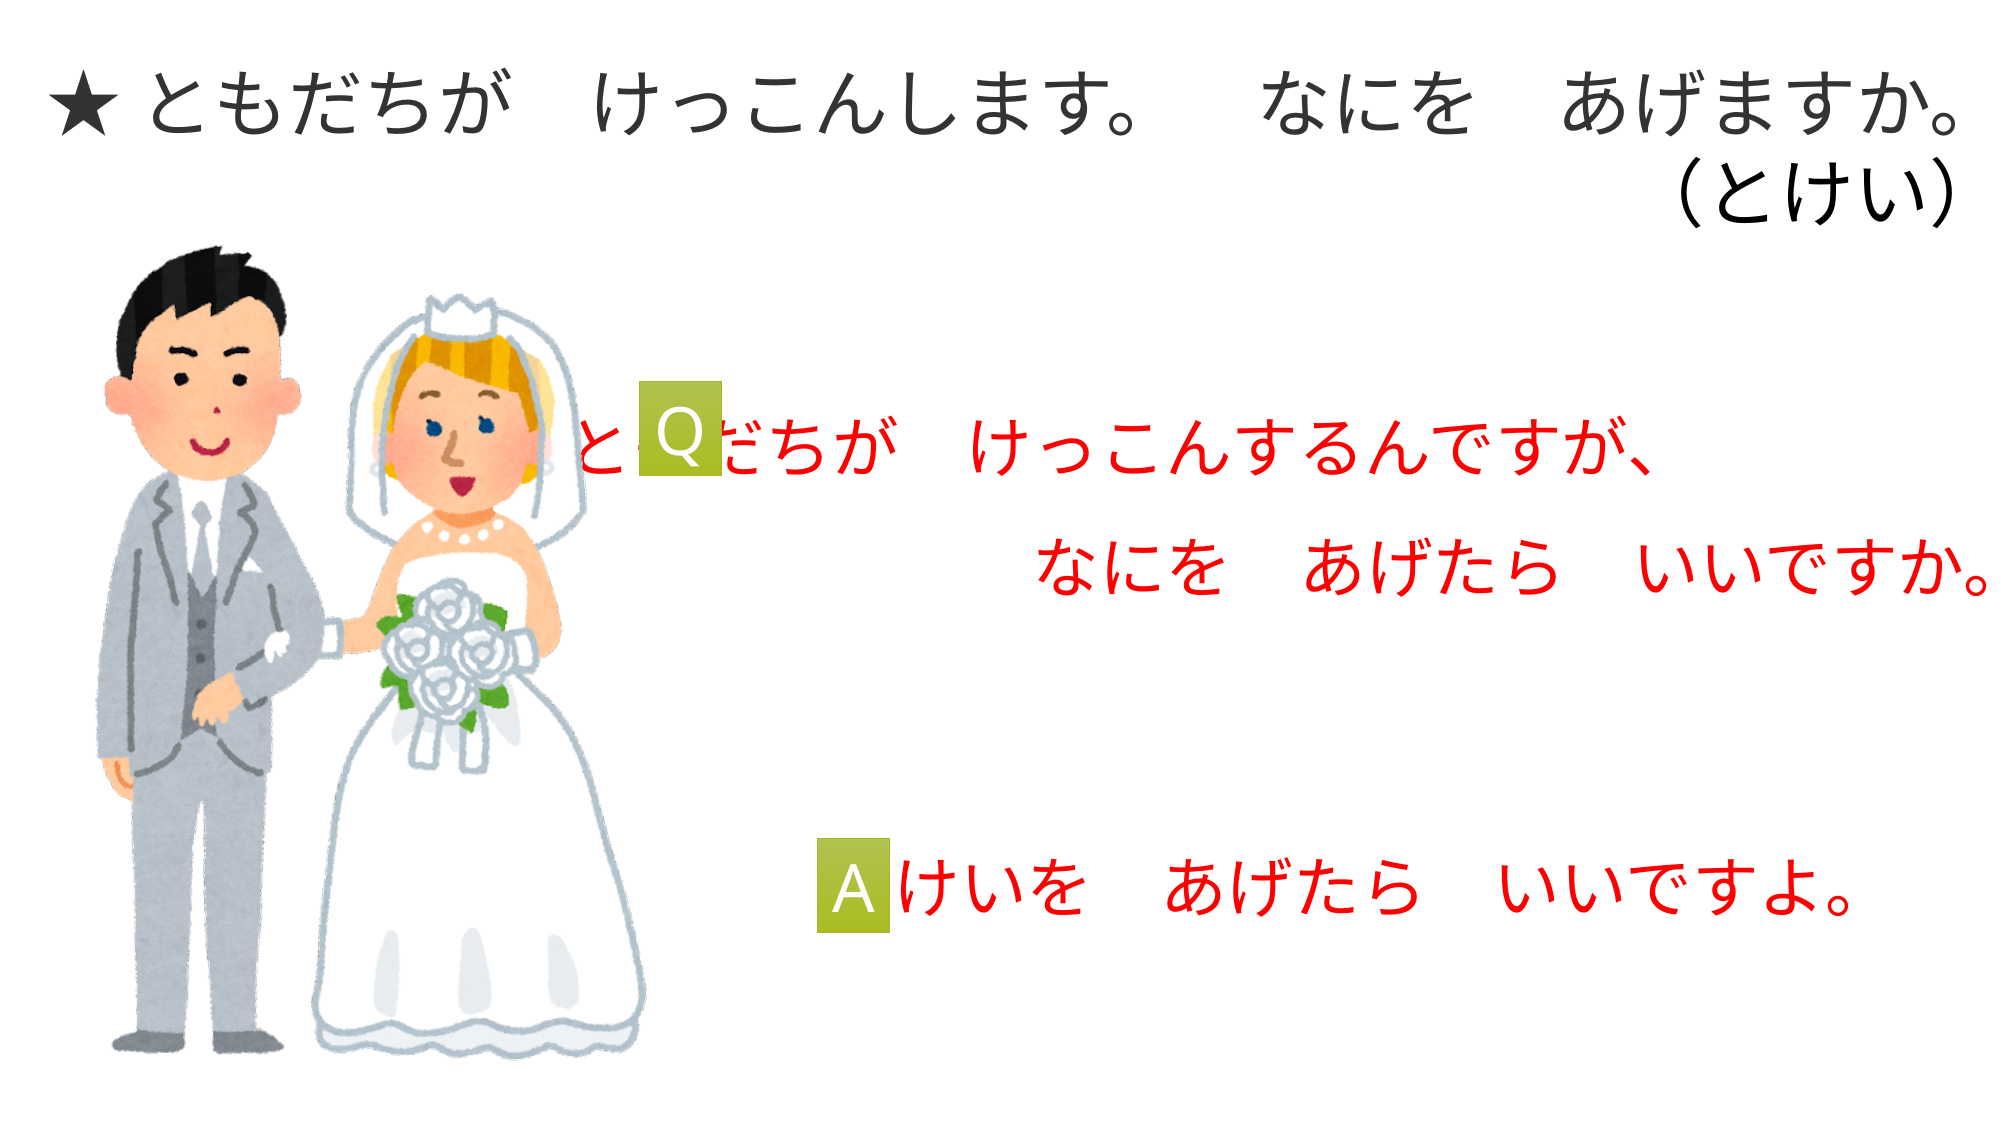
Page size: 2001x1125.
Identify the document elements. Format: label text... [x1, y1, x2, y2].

text_box とけいを あげたら いいですよ。 [811, 838, 817, 933]
text_box ★ともだちが けっこんします。 なにを あげますか。 （とけい） [31, 48, 2000, 244]
text_box とけいを あげたら いいですよ。 [890, 838, 1908, 933]
picture [38, 233, 678, 1077]
text_box ともだちが けっこんするんですが、 なにを あげたら いいですか。 [678, 358, 2000, 614]
text_box A [817, 838, 890, 933]
text_box Q [678, 381, 722, 476]
